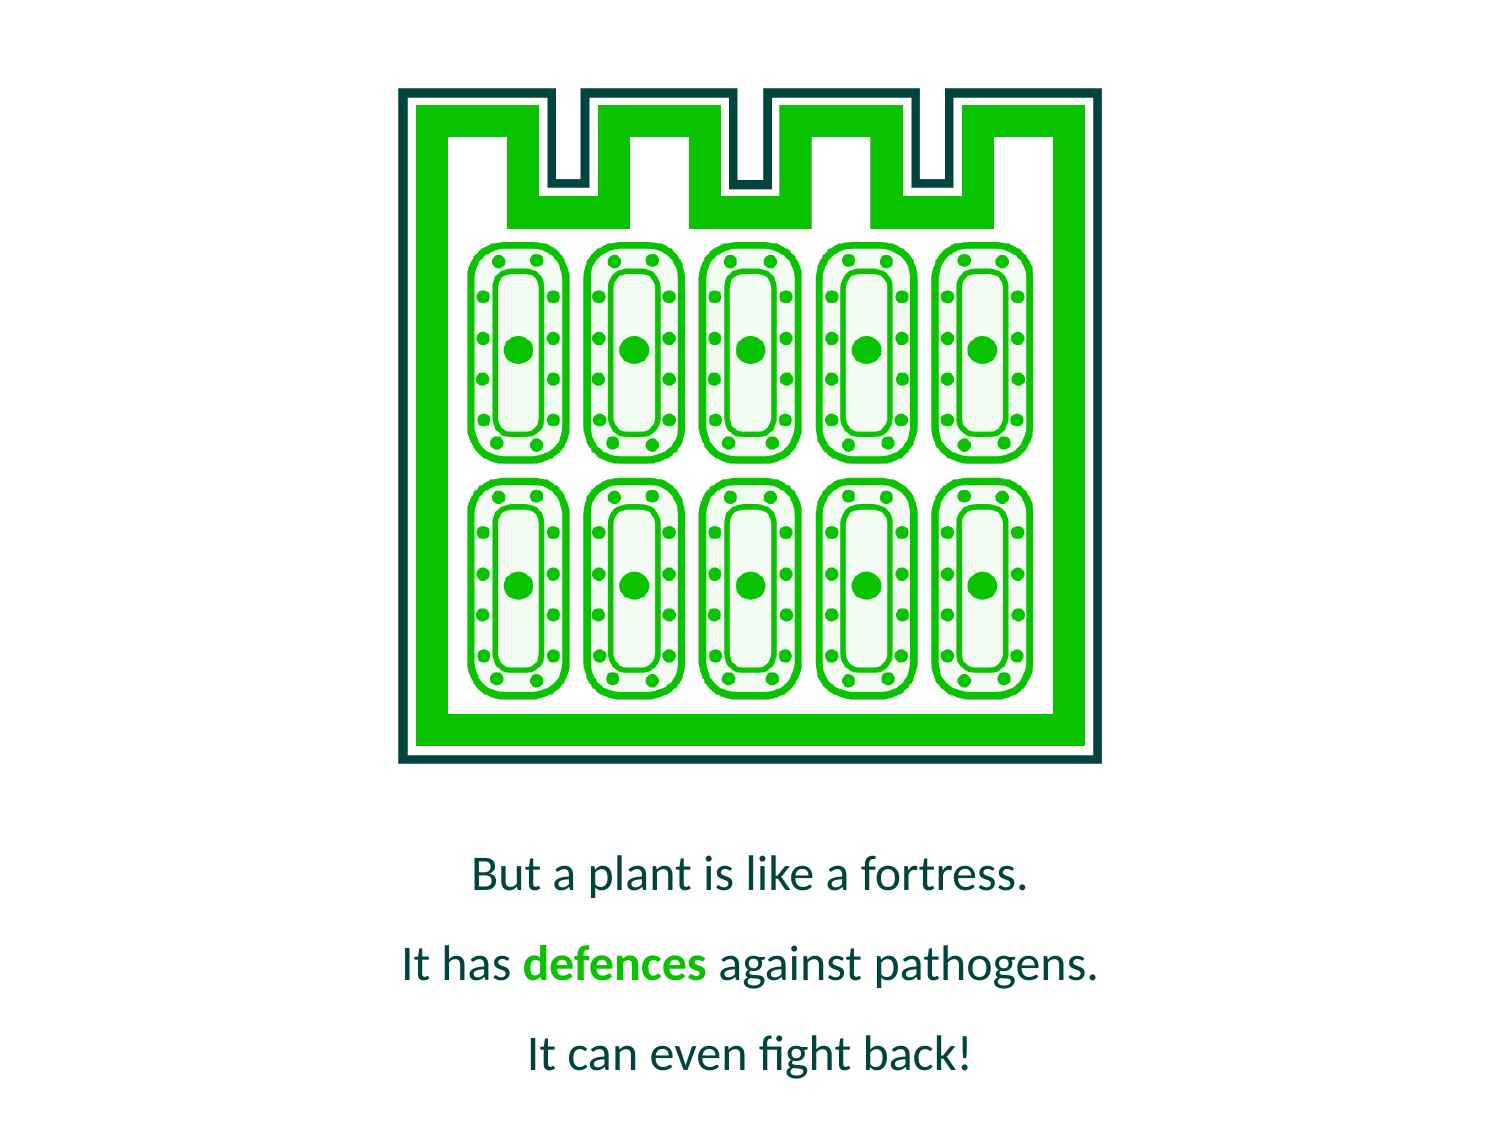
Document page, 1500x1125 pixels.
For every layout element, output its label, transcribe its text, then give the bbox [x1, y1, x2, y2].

picture [398, 88, 1102, 765]
text_box But a plant is like a fortress. It has defences against pathogens. It can even fight back! [47, 802, 1452, 1088]
